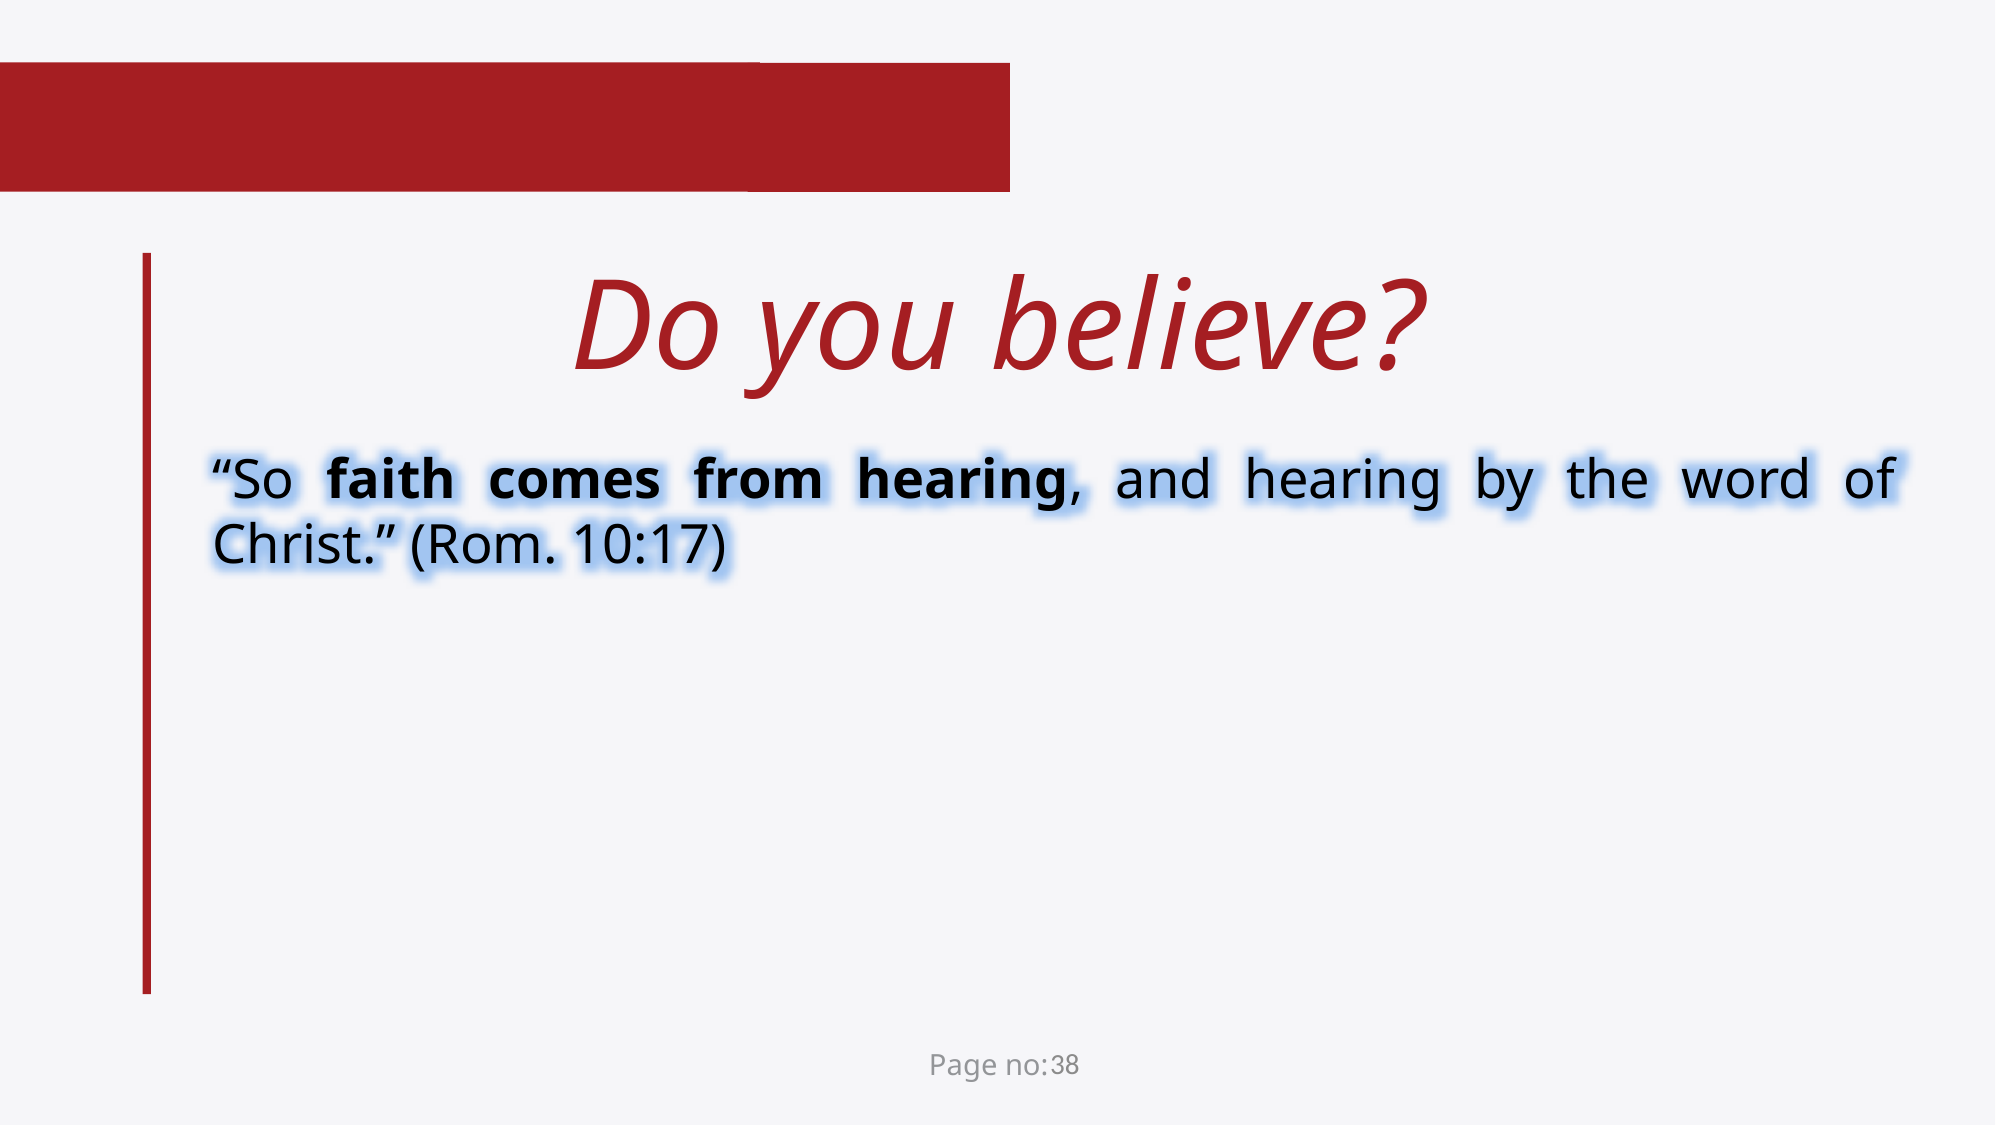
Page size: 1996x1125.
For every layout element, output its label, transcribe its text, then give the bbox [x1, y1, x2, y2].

text_box Do you believe? [316, 237, 1679, 403]
text_box “So faith comes from hearing, and hearing by the word of Christ.” (Rom. 10:17) [198, 436, 1911, 582]
text_box [745, 61, 1012, 194]
